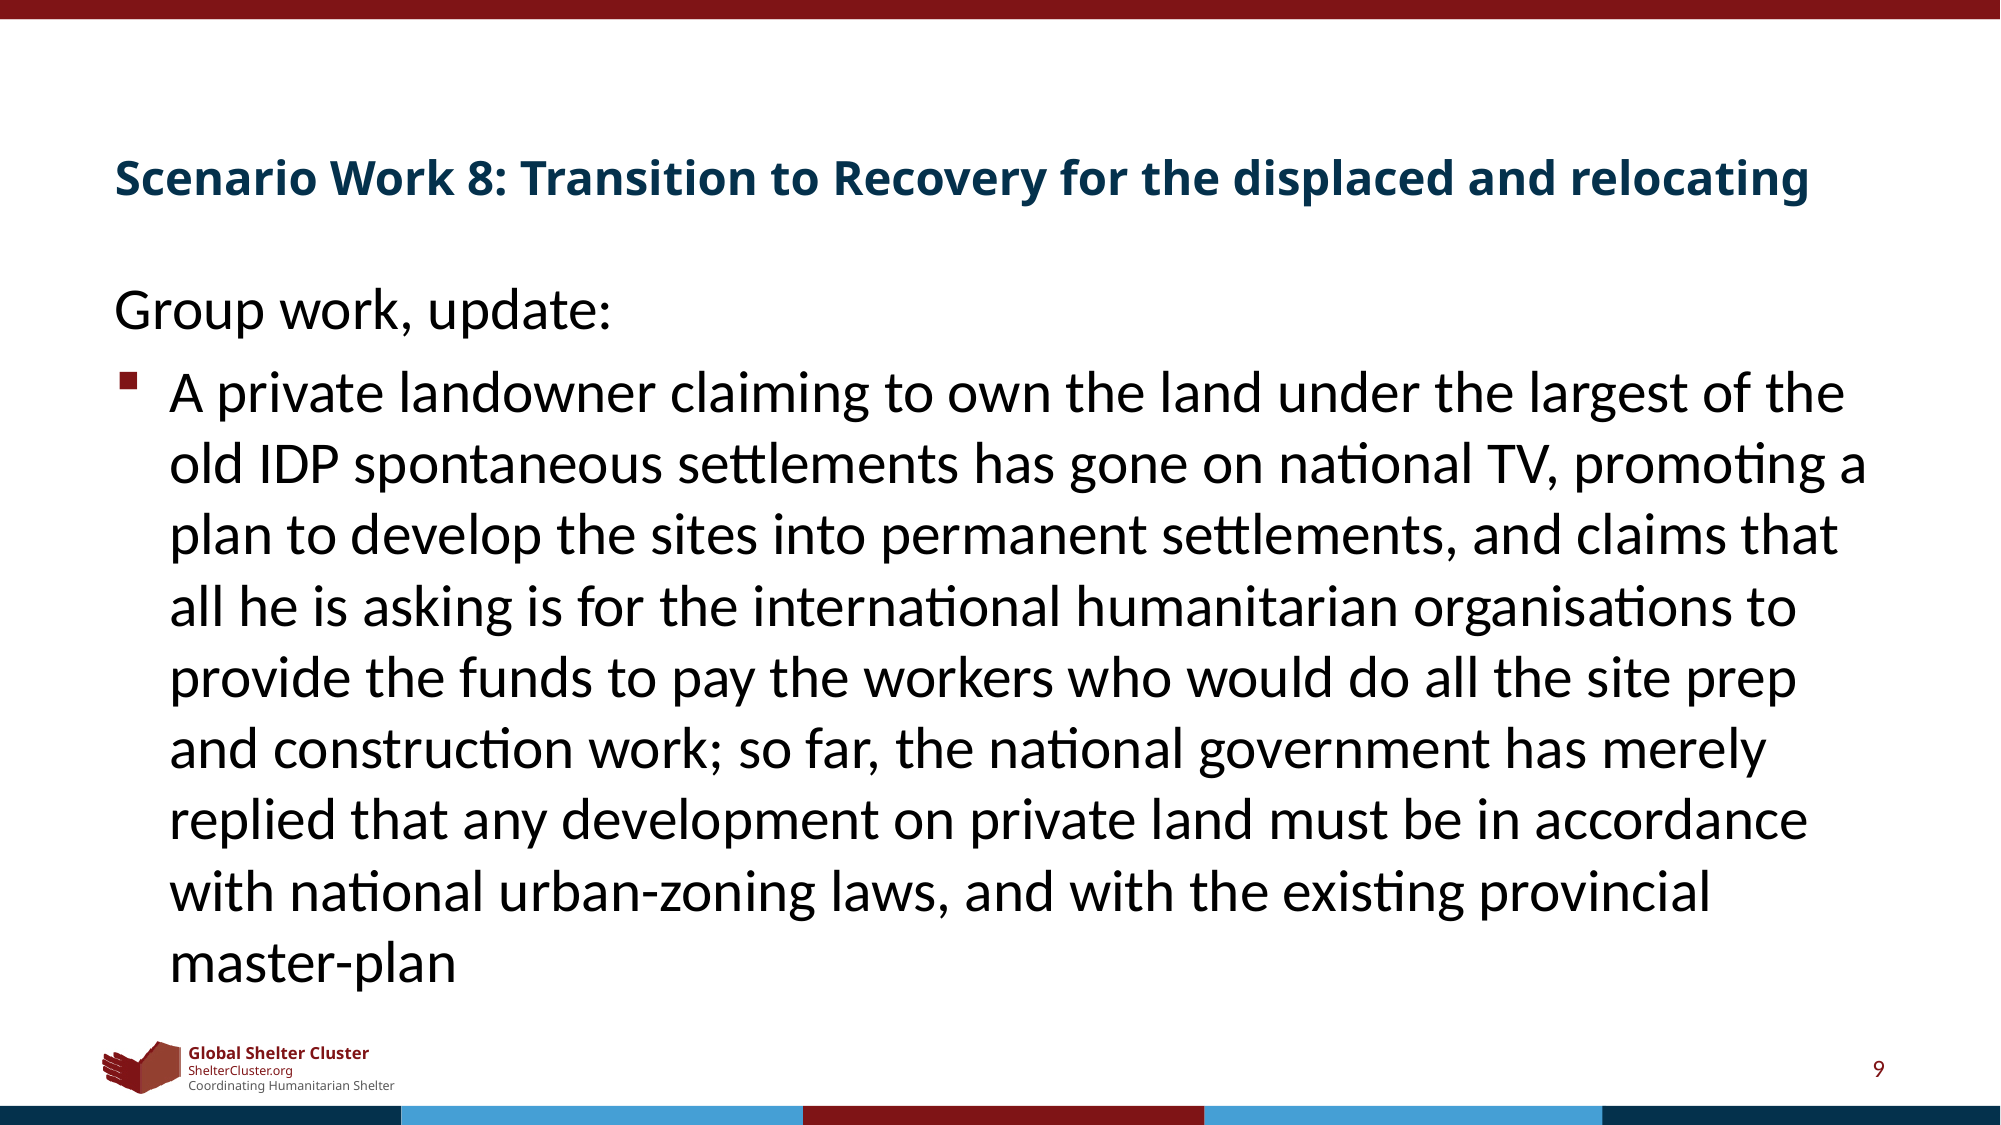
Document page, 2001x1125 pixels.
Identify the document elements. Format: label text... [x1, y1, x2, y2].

slide_number 9 [1433, 1037, 1900, 1098]
title Scenario Work 8: Transition to Recovery for the displaced and relocating [99, 111, 1863, 262]
list Group work, update: A private landowner claiming to own the land under the largest of the old IDP spontaneous settlements has gone on national TV, promoting a plan to develop the sites into permanent settlements, and claims that all he is asking is for the international humanitarian organisations to provide the funds to pay the workers who would do all the site prep and construction work; so far, the national government has merely replied that any development on private land must be in accordance with national urban-zoning laws, and with the existing provincial master-plan [99, 262, 1900, 1005]
picture [102, 1041, 181, 1094]
